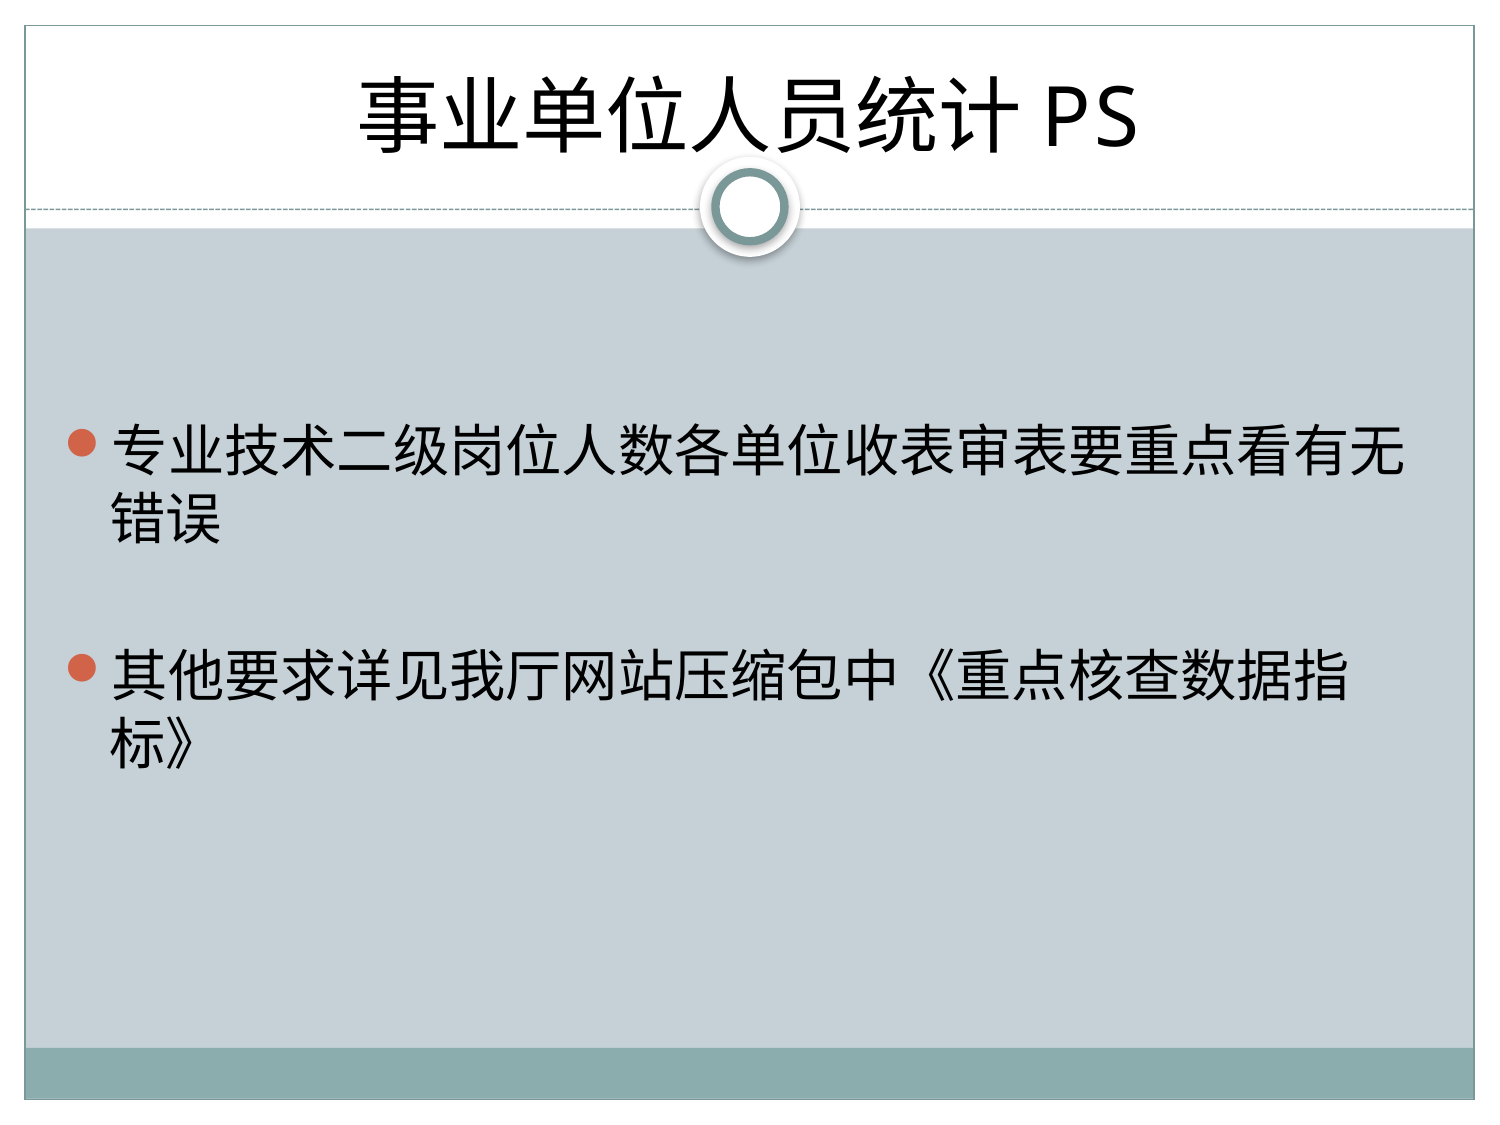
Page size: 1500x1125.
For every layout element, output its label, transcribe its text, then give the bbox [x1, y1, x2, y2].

list 专业技术二级岗位人数各单位收表审表要重点看有无错误 其他要求详见我厅网站压缩包中《重点核查数据指标》 [49, 250, 1445, 1001]
